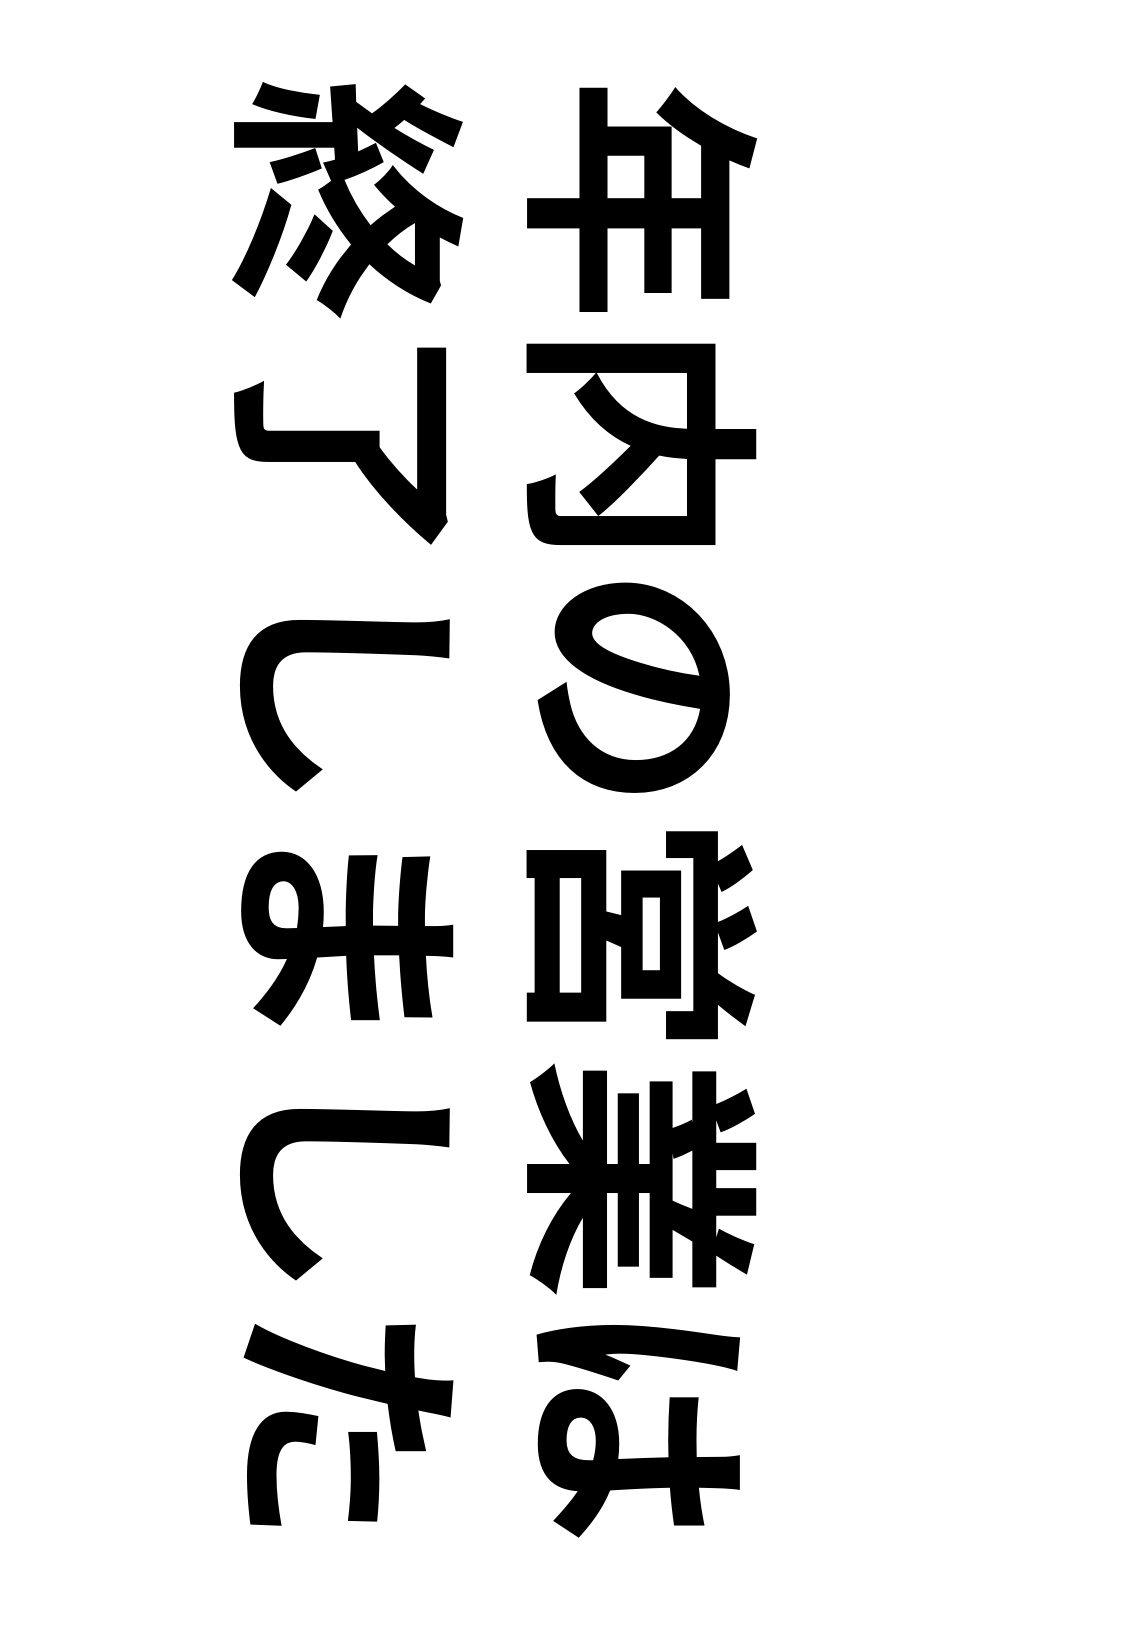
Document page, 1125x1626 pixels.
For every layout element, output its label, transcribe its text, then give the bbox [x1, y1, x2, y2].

text_box 年内の営業は 終了しました [200, 0, 822, 1625]
